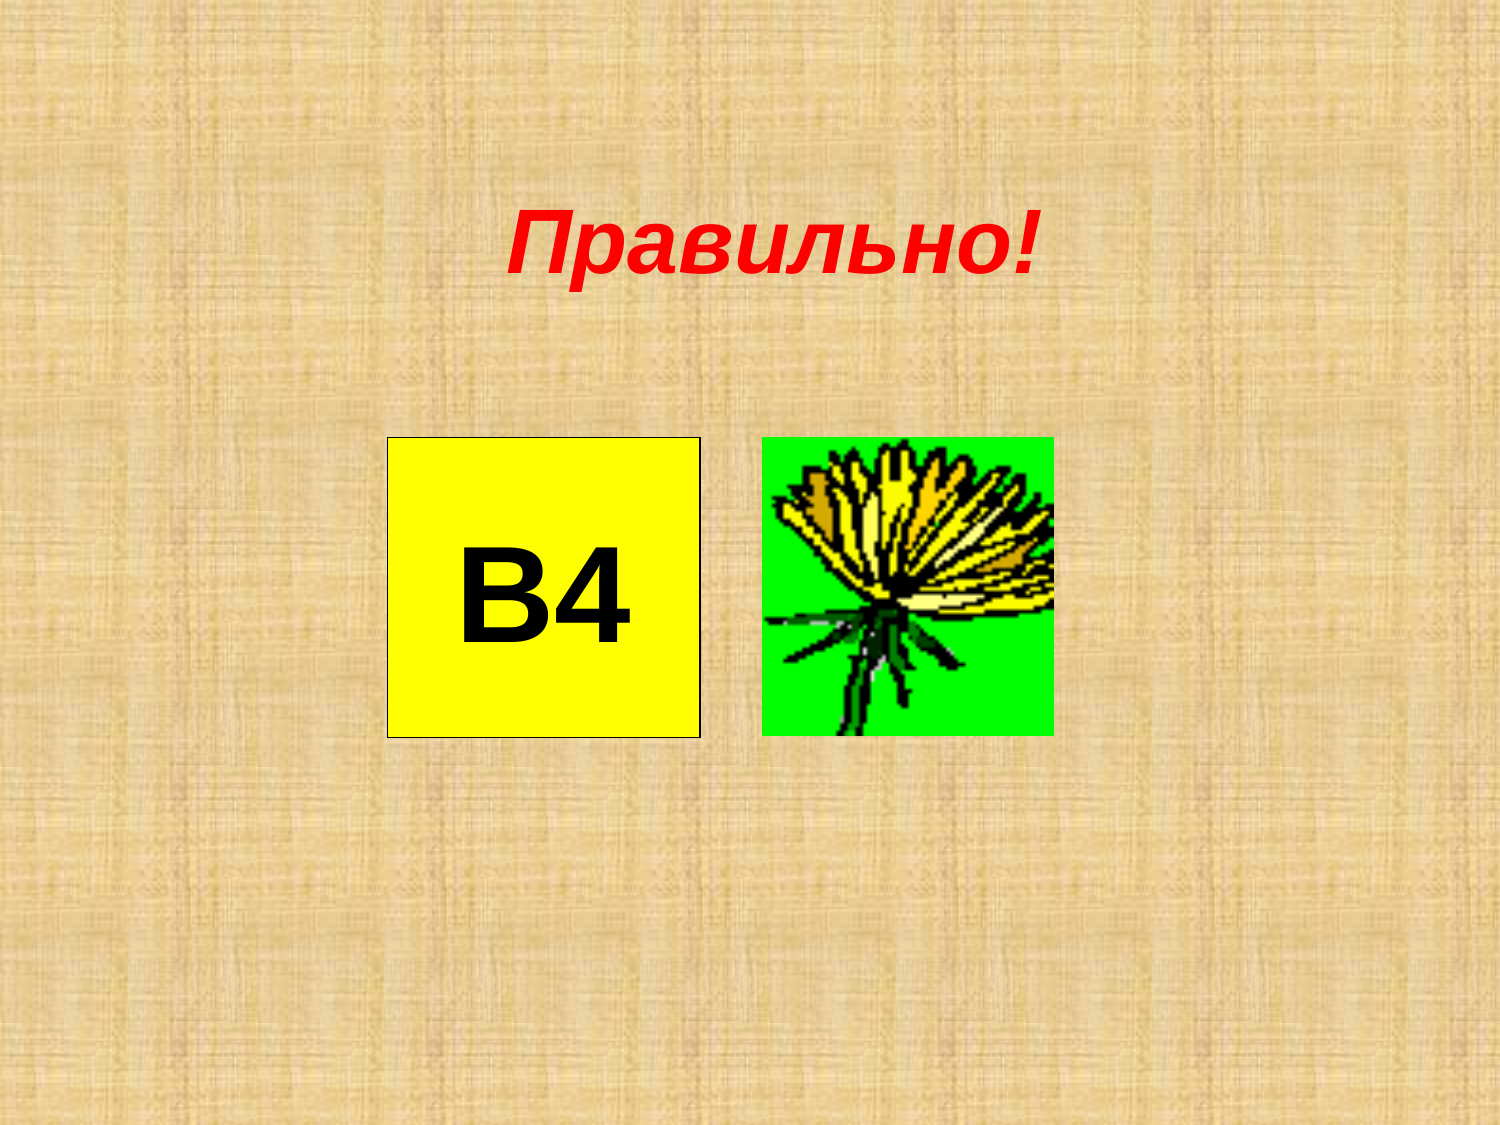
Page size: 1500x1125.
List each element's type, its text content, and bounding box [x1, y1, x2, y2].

picture [0, 0, 1500, 1125]
text_box Правильно! [387, 174, 1163, 300]
text_box B4 [387, 437, 700, 738]
